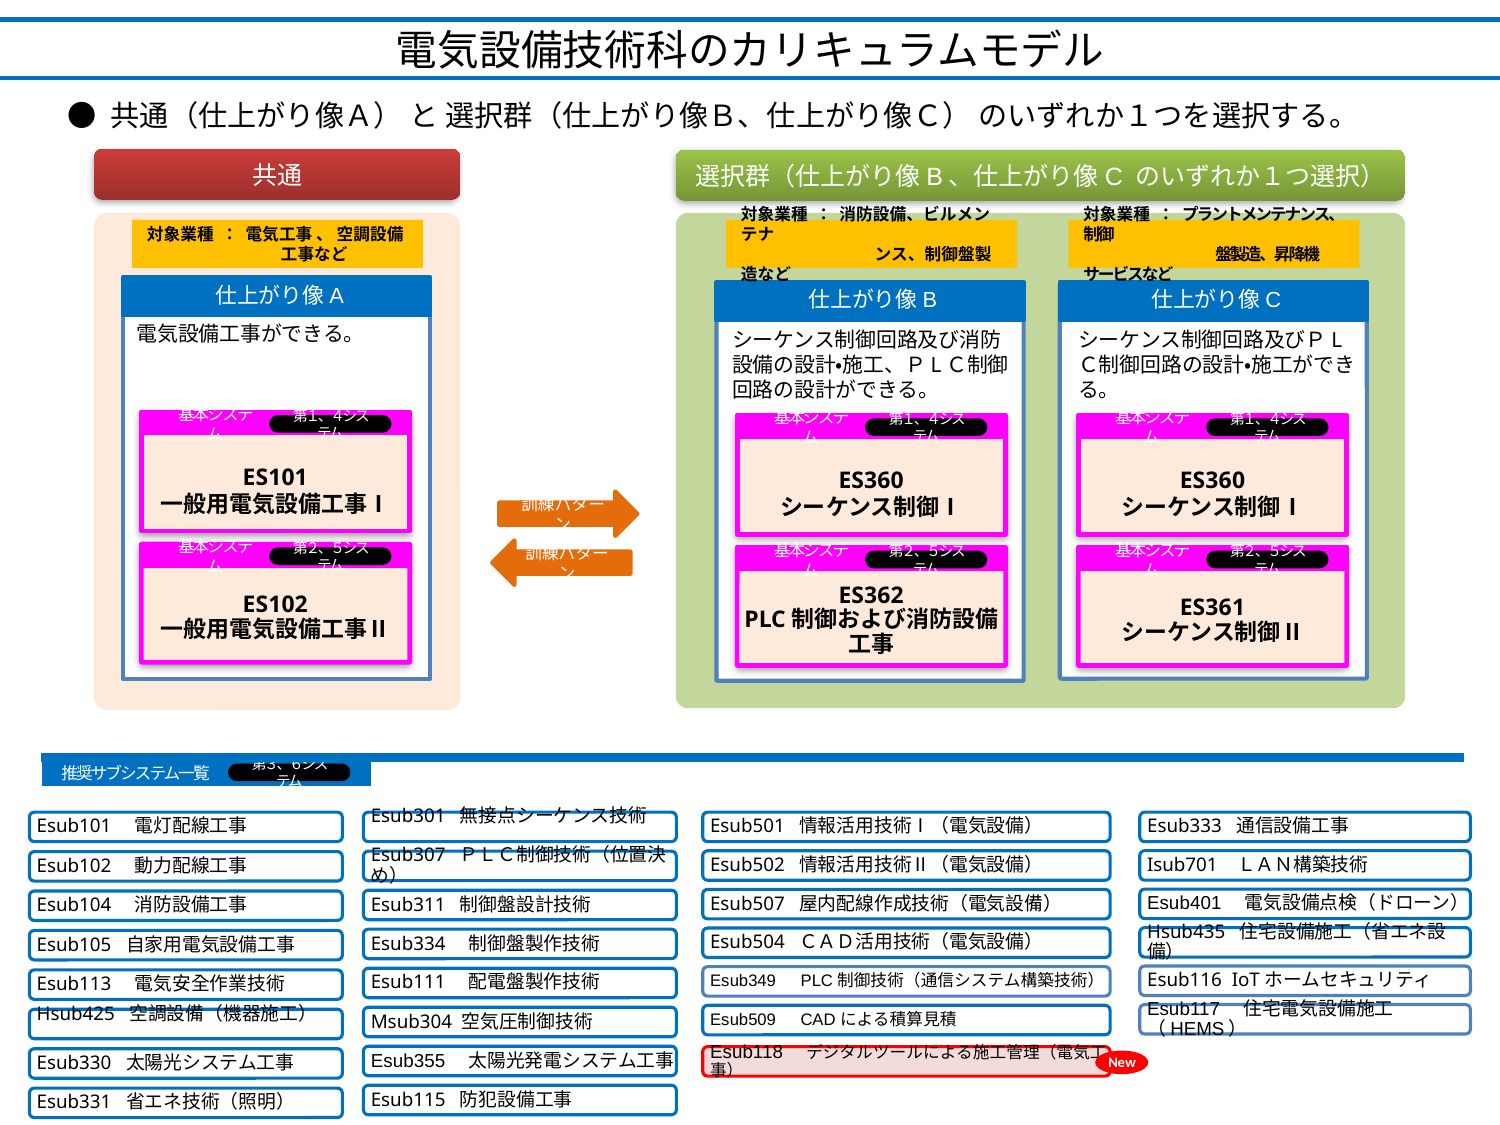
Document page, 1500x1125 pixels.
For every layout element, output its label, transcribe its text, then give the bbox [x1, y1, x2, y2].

text_box [91, 210, 463, 713]
text_box 対象業種 ： 電気工事 、 空調設備 工事など [130, 218, 425, 270]
text_box Hsub425 空調設備（機器施工） [27, 1007, 345, 1041]
text_box [1057, 283, 1369, 681]
text_box Esub104 消防設備工事 [27, 888, 345, 923]
text_box Esub113 電気安全作業技術 [27, 967, 345, 1002]
text_box [714, 322, 1026, 683]
text_box 仕上がり像B [714, 280, 1026, 322]
text_box Esub333 通信設備工事 [1137, 810, 1473, 844]
text_box Esub118 デジタルツールによる施工管理（電気工事） [700, 1044, 1091, 1079]
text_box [1078, 415, 1347, 666]
text_box Esub101 電灯配線工事 [27, 810, 345, 844]
text_box [673, 210, 1408, 711]
text_box Hsub435 住宅設備施工（省エネ設備） [1137, 925, 1473, 960]
text_box Esub504 ＣＡＤ活用技術（電気設備） [700, 925, 1113, 960]
text_box Esub401 電気設備点検（ドローン） [1137, 886, 1473, 921]
text_box Esub111 配電盤製作技術 [361, 966, 679, 1000]
text_box Esub509 CADによる積算見積 [700, 1003, 1113, 1037]
text_box Msub304 空気圧制御技術 [361, 1005, 679, 1039]
text_box Esub331 省エネ技術（照明） [27, 1085, 345, 1120]
text_box Esub330 太陽光システム工事 [27, 1046, 345, 1081]
text_box Esub115 防犯設備工事 [361, 1083, 679, 1117]
text_box Esub501 情報活用技術Ⅰ（電気設備） [700, 810, 1113, 844]
text_box Esub307 ＰＬＣ制御技術（位置決め） [361, 849, 679, 883]
text_box 訓練パターン [490, 538, 633, 587]
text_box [736, 415, 1006, 666]
text_box シーケンス制御回路及び消防設備の設計・施工、ＰLＣ制御回路の設計ができる。 [717, 319, 1033, 409]
text_box Esub355 太陽光発電システム工事 [361, 1044, 679, 1078]
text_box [141, 411, 410, 663]
text_box 仕上がり像C [1058, 280, 1369, 322]
text_box 選択群（仕上がり像B、仕上がり像C のいずれか１つ選択） [675, 149, 1406, 201]
text_box Esub349 PLC制御技術（通信システム構築技術） [700, 964, 1113, 999]
text_box 電気設備工事ができる。 [121, 313, 441, 354]
text_box Esub102 動力配線工事 [27, 849, 345, 884]
text_box Esub507 屋内配線作成技術（電気設備） [700, 887, 1113, 921]
text_box [121, 354, 432, 681]
text_box Esub301 無接点シーケンス技術 [361, 810, 679, 844]
text_box ● 共通（仕上がり像Ａ） と 選択群（仕上がり像Ｂ、仕上がり像Ｃ） のいずれか１つを選択する。 [53, 89, 1441, 140]
text_box Esub334 制御盤製作技術 [361, 927, 679, 961]
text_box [29, 757, 1465, 788]
text_box Esub502 情報活用技術Ⅱ（電気設備） [700, 848, 1113, 883]
text_box Esub117 住宅電気設備施工（HEMS） [1137, 1002, 1473, 1037]
text_box Esub105 自家用電気設備工事 [27, 928, 345, 963]
text_box 電気設備技術科のカリキュラムモデル [0, 17, 1500, 80]
text_box Esub116 IoTホームセキュリティ [1137, 963, 1473, 998]
text_box 訓練パターン [497, 489, 640, 538]
text_box Esub311 制御盤設計技術 [361, 888, 679, 922]
text_box シーケンス制御回路及びＰLＣ制御回路の設計・施工ができる。 [1063, 319, 1370, 409]
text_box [1092, 1045, 1152, 1079]
text_box 仕上がり像A [121, 275, 432, 313]
text_box Isub701 ＬＡＮ構築技術 [1137, 848, 1473, 883]
text_box 対象業種 ： プラントメンテナンス、制御 盤製造、昇降機サービスなど [1067, 218, 1361, 270]
text_box 共通 [94, 148, 461, 201]
text_box 対象業種 ： 消防設備、ビルメンテナ ンス、制御盤製造など [724, 218, 1019, 270]
